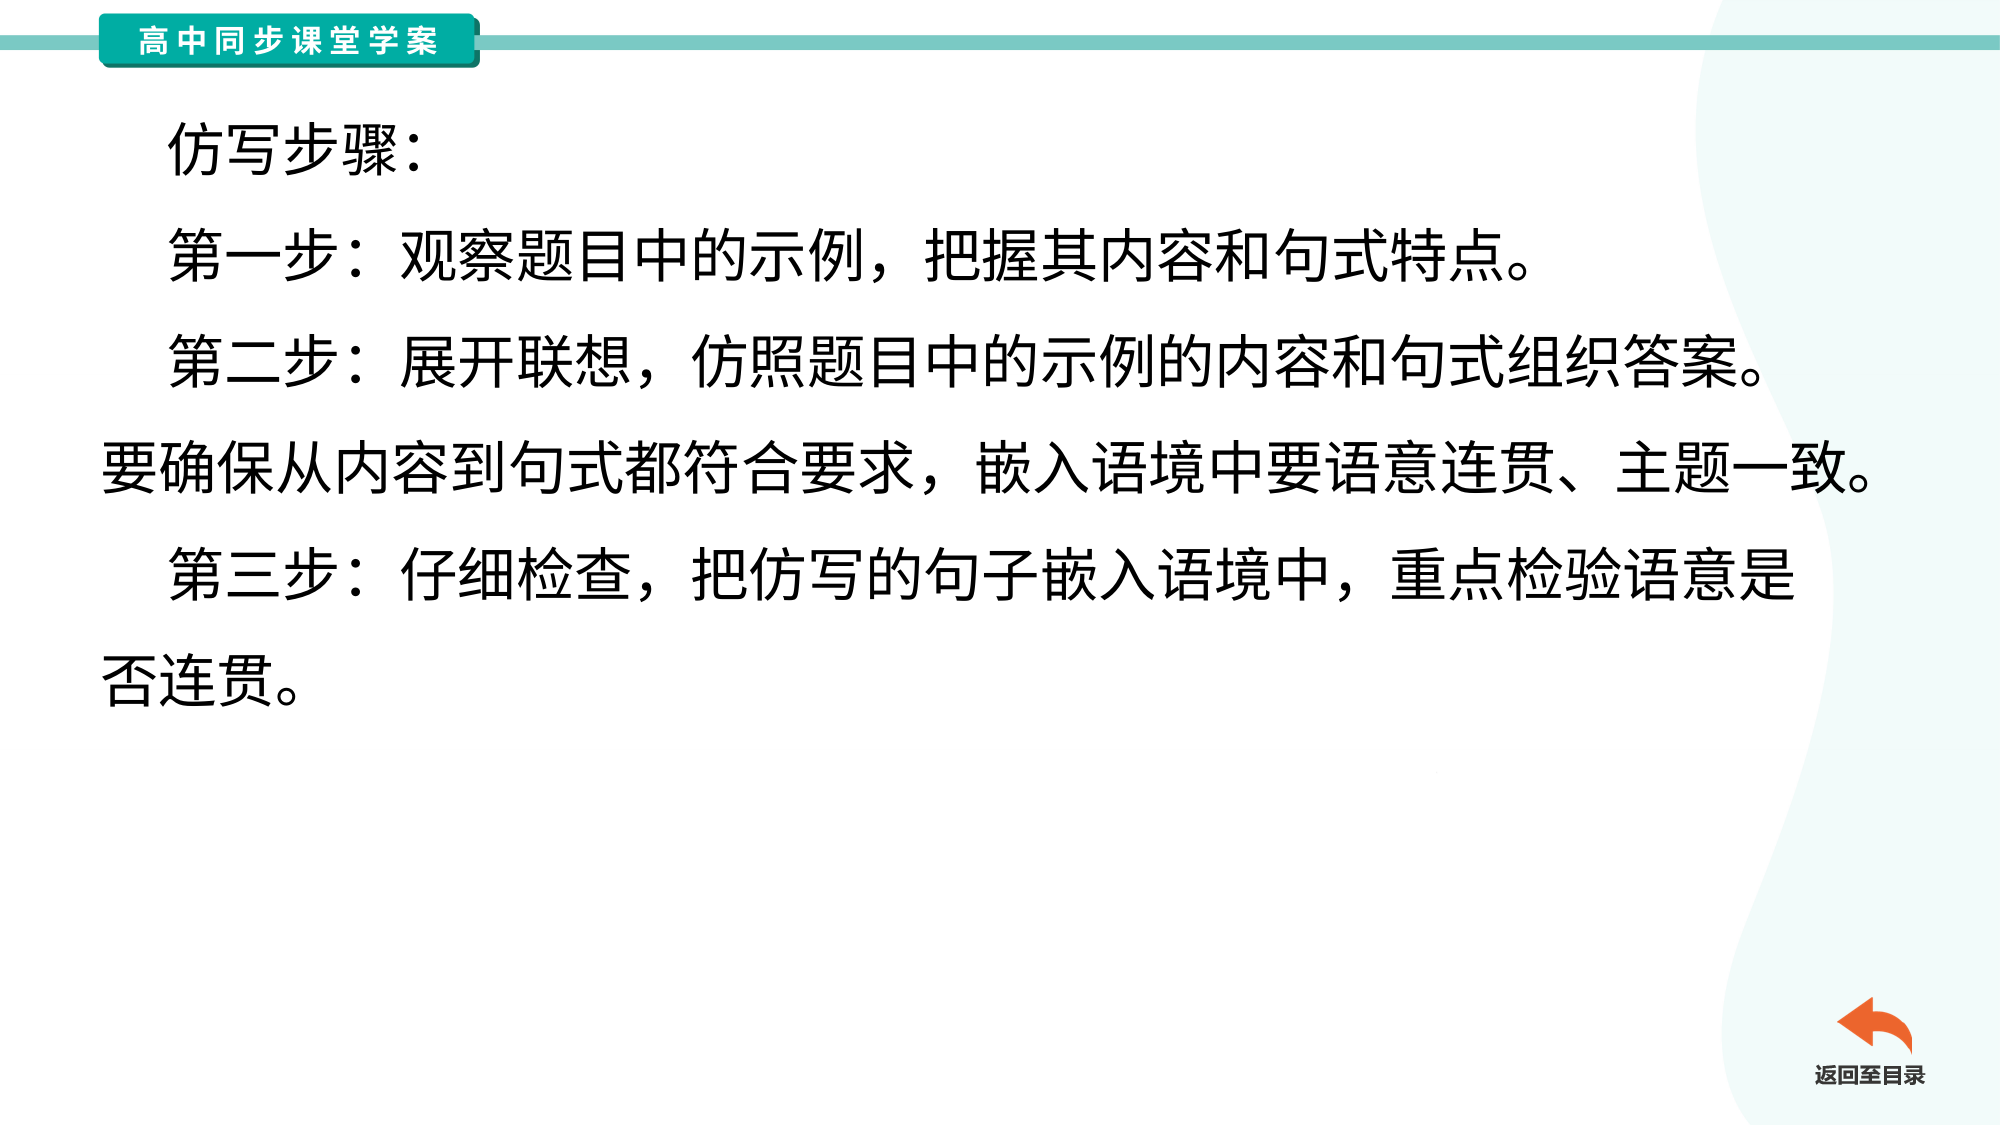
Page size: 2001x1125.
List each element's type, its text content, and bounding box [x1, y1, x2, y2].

text_box 仿写步骤： 第一步：观察题目中的示例，把握其内容和句式特点。 第二步：展开联想，仿照题目中的示例的内容和句式组织答案。 要确保从内容到句式都符合要求，嵌入语境中要语意连贯、主题一致。 第三步：仔细检查，把仿写的句子嵌入语境中，重点检验语意是 否连贯。 [100, 76, 1899, 715]
picture [0, 0, 2000, 1125]
